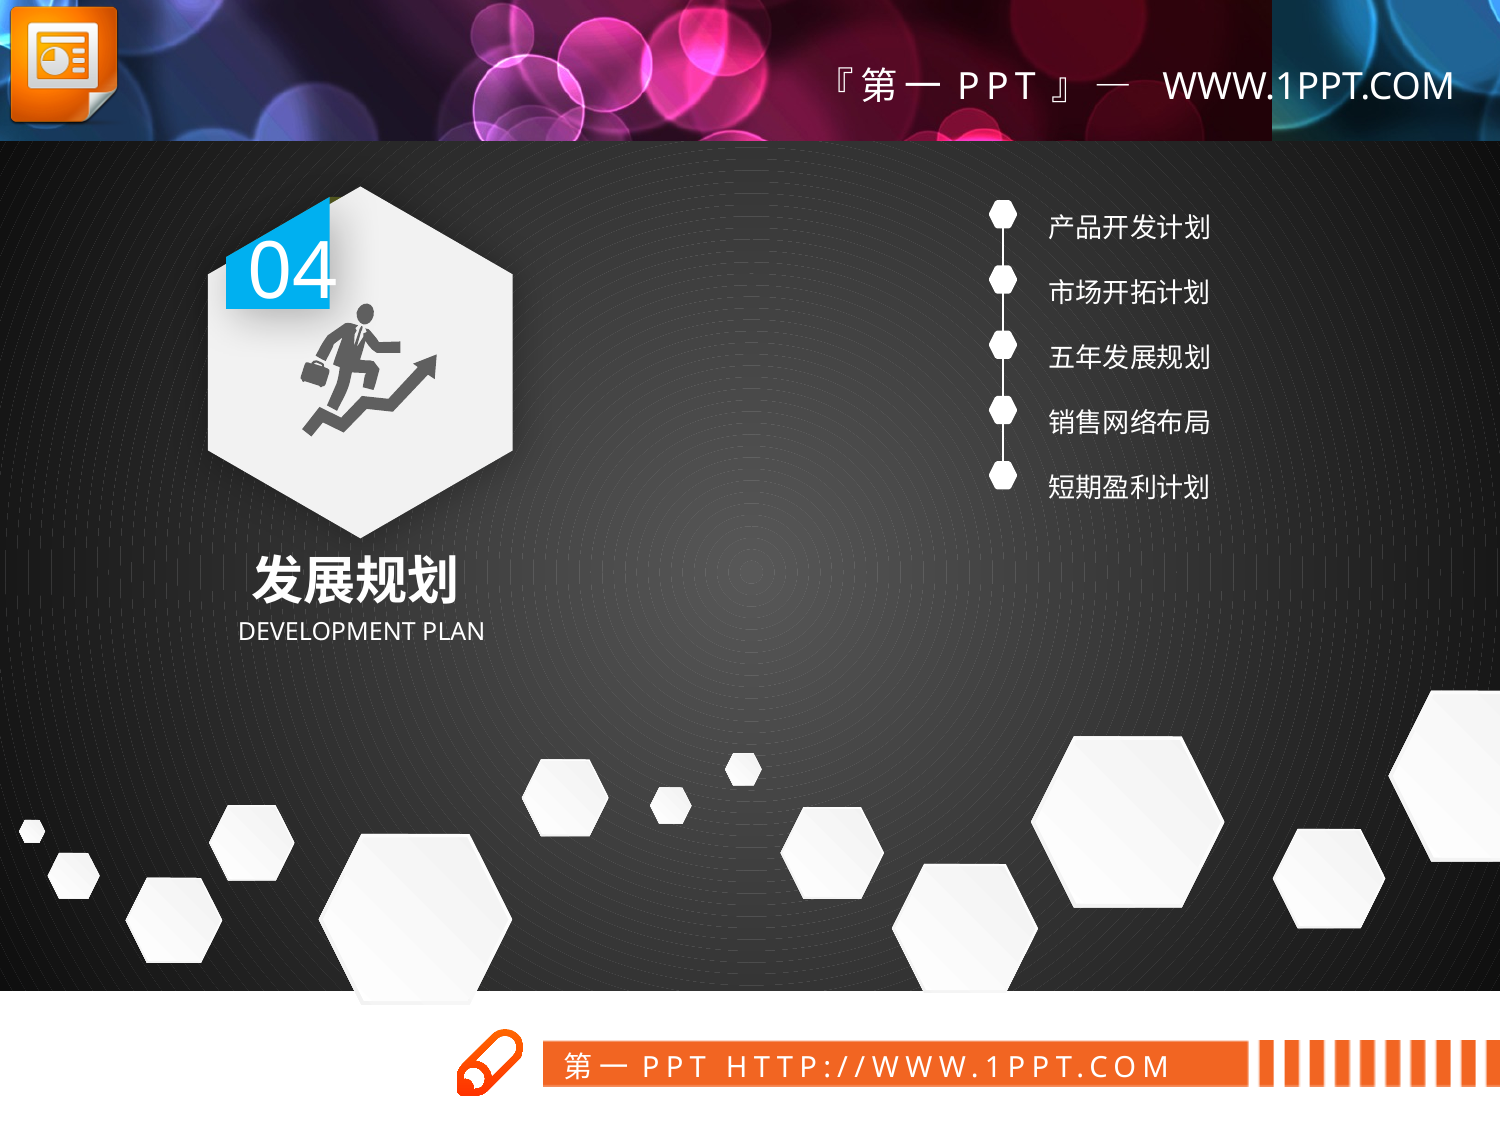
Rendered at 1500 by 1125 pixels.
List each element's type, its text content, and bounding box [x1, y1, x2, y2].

text_box 产品开发计划 市场开拓计划 五年发展规划 销售网络布局 短期盈利计划 [1037, 172, 1317, 509]
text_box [891, 863, 1039, 994]
picture [0, 0, 1500, 141]
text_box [1272, 828, 1386, 929]
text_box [649, 787, 692, 825]
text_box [208, 804, 295, 881]
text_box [1030, 736, 1225, 908]
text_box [990, 332, 1016, 357]
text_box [780, 806, 885, 899]
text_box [318, 833, 513, 1006]
text_box 发展规划 [197, 545, 513, 598]
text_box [990, 463, 1016, 488]
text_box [47, 852, 100, 900]
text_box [990, 398, 1016, 423]
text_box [521, 759, 609, 837]
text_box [125, 877, 223, 964]
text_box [171, 186, 513, 539]
picture [543, 1040, 1500, 1087]
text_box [1388, 690, 1500, 862]
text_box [724, 752, 762, 786]
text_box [990, 267, 1016, 292]
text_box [990, 202, 1016, 227]
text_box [18, 819, 46, 844]
text_box DEVELOPMENT PLAN [161, 598, 563, 662]
